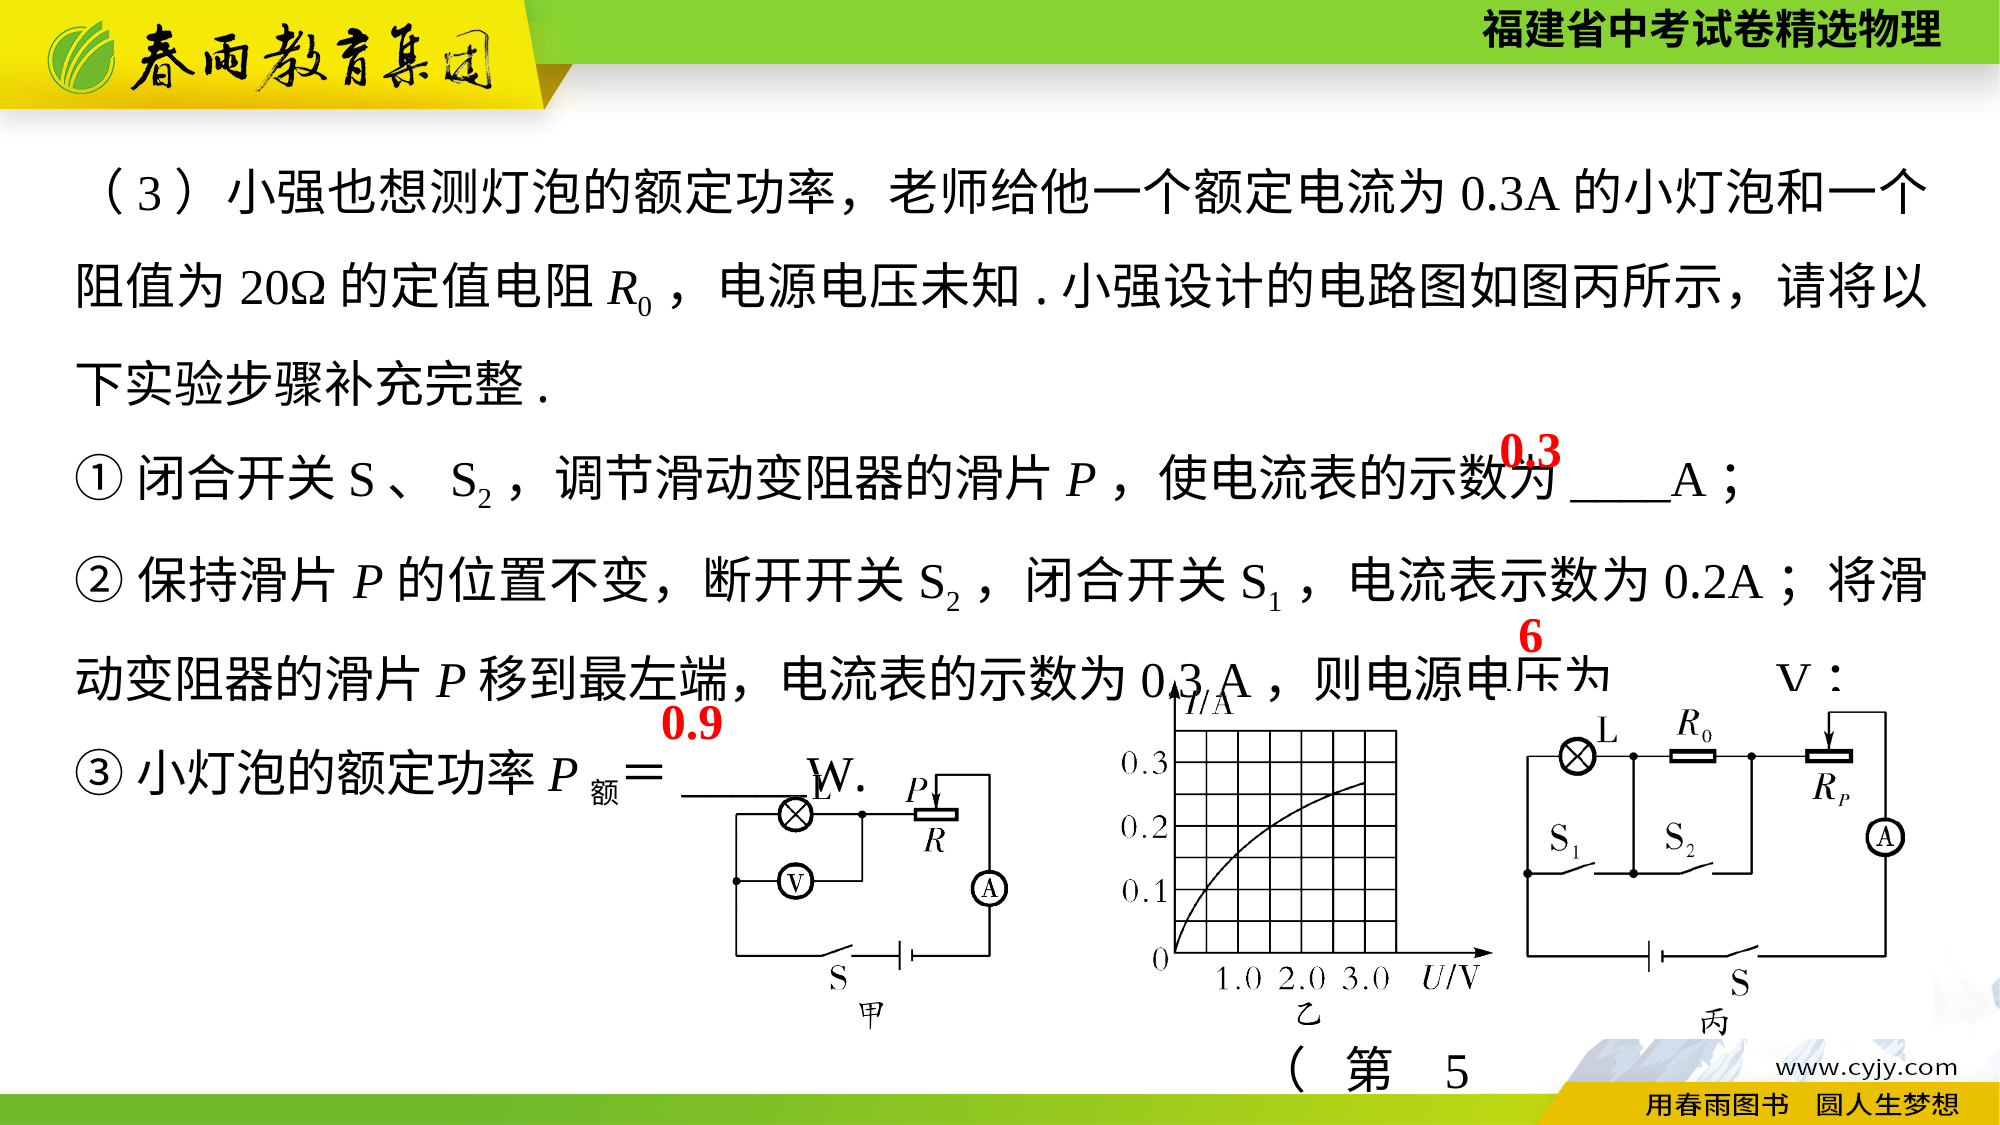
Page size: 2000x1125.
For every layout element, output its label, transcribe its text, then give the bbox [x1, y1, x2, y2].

list （3）小强也想测灯泡的额定功率，老师给他一个额定电流为0.3A的小灯泡和一个阻值为20Ω的定值电阻R0，电源电压未知.小强设计的电路图如图丙所示，请将以下实验步骤补充完整. ①闭合开关S、S2，调节滑动变阻器的滑片P，使电流表的示数为____A； ②保持滑片P的位置不变，断开开关S2，闭合开关S1，电流表示数为0.2A；将滑动变阻器的滑片P移到最左端，电流表的示数为0.3 A，则电源电压为______V； ③小灯泡的额定功率P额＝_____W. [59, 122, 1944, 774]
text_box 0.3 [1484, 410, 1577, 485]
picture [0, 0, 2000, 1125]
text_box 6 [1441, 594, 1621, 670]
text_box （第5题） [1241, 1048, 1497, 1107]
text_box 0.9 [646, 682, 722, 757]
